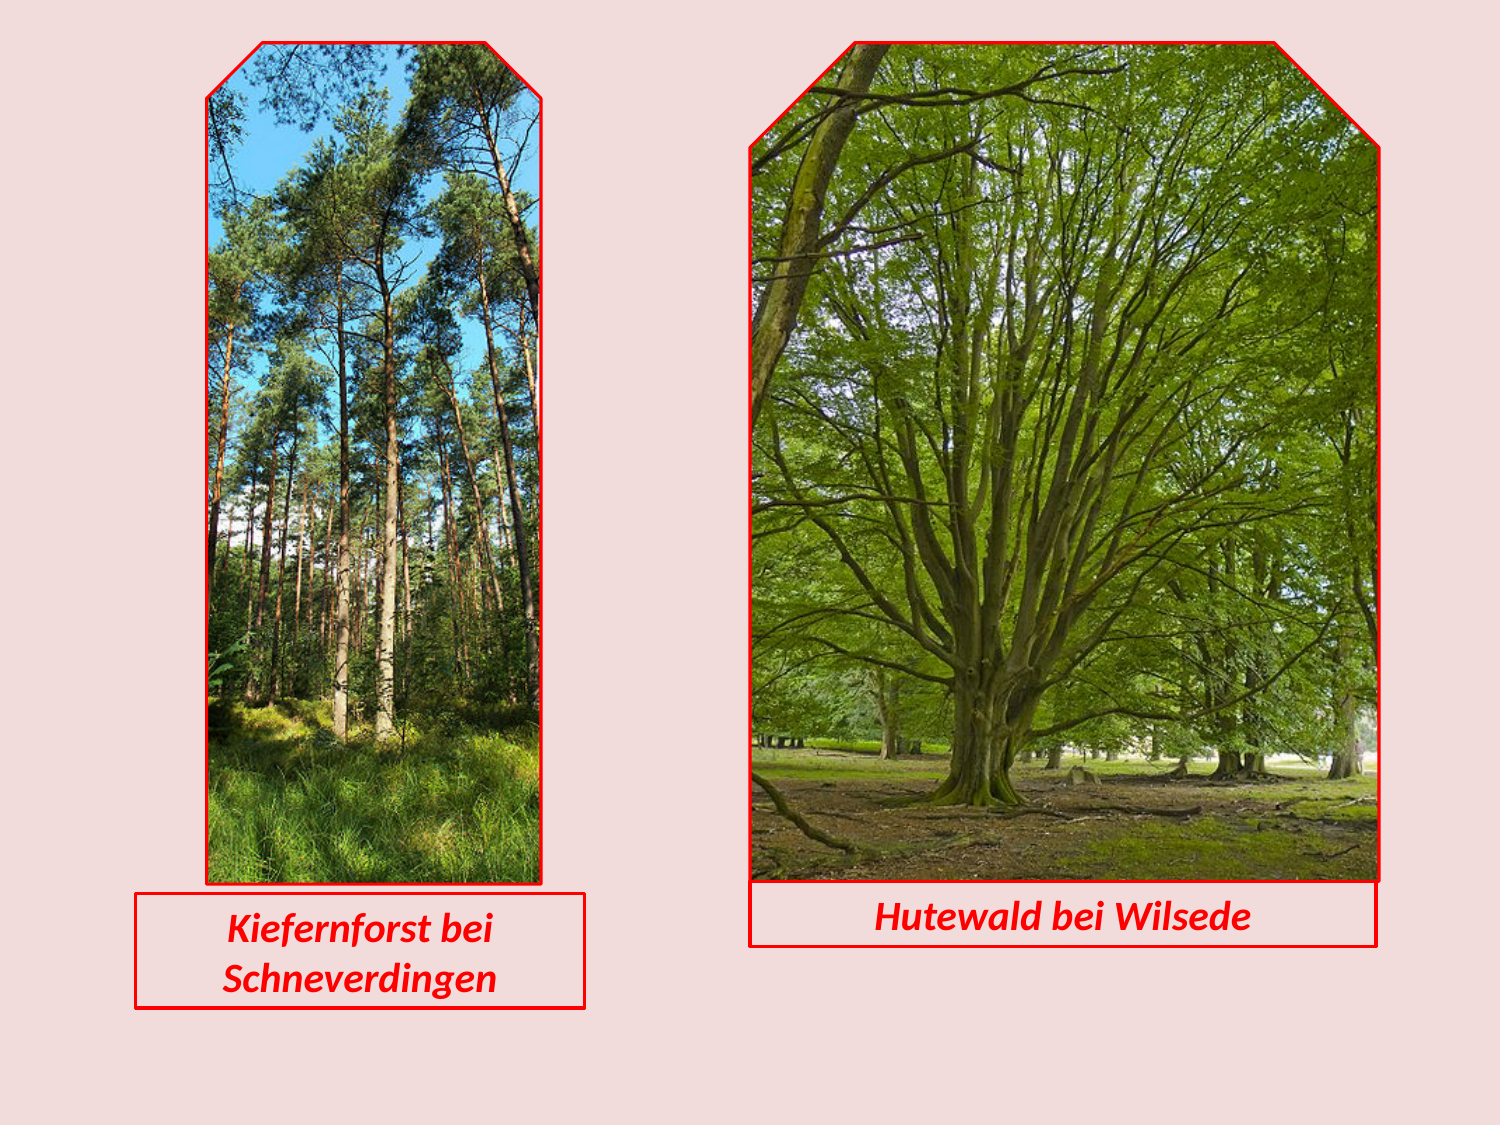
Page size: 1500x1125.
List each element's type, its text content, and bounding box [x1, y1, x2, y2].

picture [206, 42, 542, 885]
picture [749, 42, 1380, 882]
text_box Kiefernforst bei Schneverdingen [135, 893, 585, 1008]
text_box Hutewald bei Wilsede [750, 890, 1376, 947]
